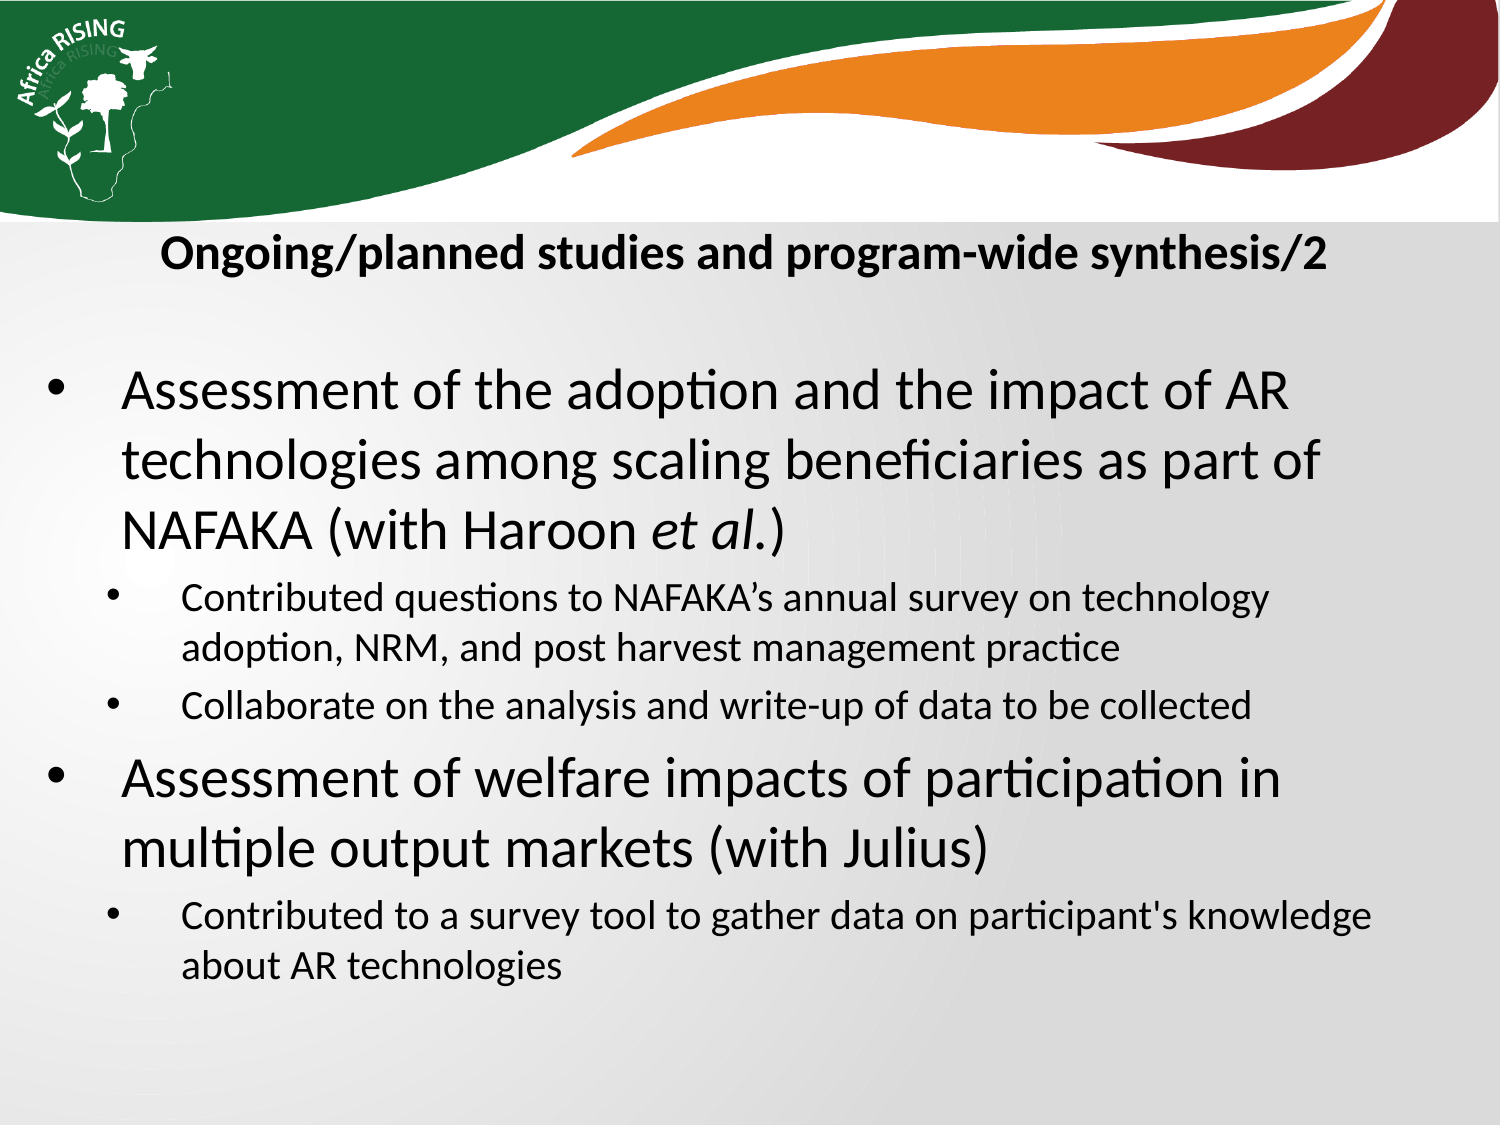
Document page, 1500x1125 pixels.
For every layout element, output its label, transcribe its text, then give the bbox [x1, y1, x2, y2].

text_box Ongoing/planned studies and program-wide synthesis/2 [0, 212, 1500, 325]
picture [0, 0, 1499, 212]
list Assessment of the adoption and the impact of AR technologies among scaling beneficiaries as part of NAFAKA (with Haroon et al.) Contributed questions to NAFAKA’s annual survey on technology adoption, NRM, and post harvest management practice Collaborate on the analysis and write-up of data to be collected Assessment of welfare impacts of participation in multiple output markets (with Julius) Contributed to a survey tool to gather data on participant's knowledge about AR technologies [12, 343, 1450, 1100]
